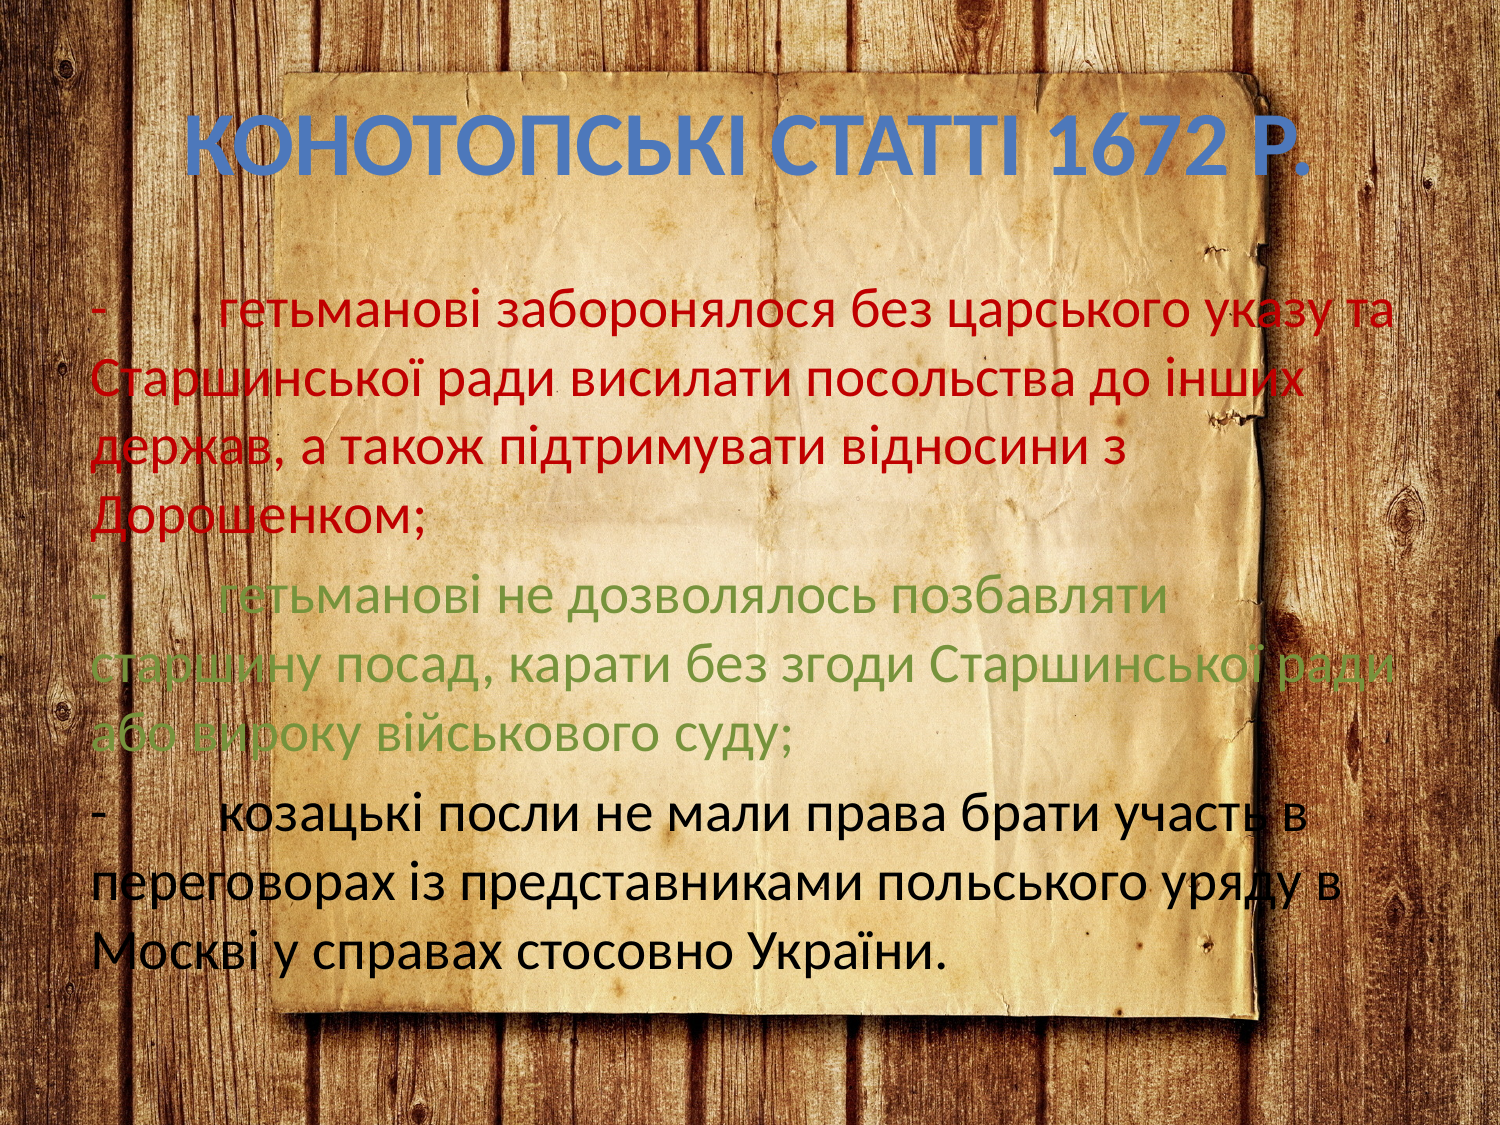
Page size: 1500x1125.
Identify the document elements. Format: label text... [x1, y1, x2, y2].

title Конотопські статті 1672 р. [75, 45, 1425, 233]
picture [0, 0, 1500, 1125]
list - гетьманові заборонялося без царського указу та Старшинської ради висилати посольства до інших держав, а також підтримувати відносини з Дорошенком; - гетьманові не дозволялось позбавляти старшину посад, карати без згоди Старшинської ради або вироку військового суду; - козацькі посли не мали права брати участь в переговорах із представниками польського уряду в Москві у справах стосовно України. [75, 262, 1425, 1005]
